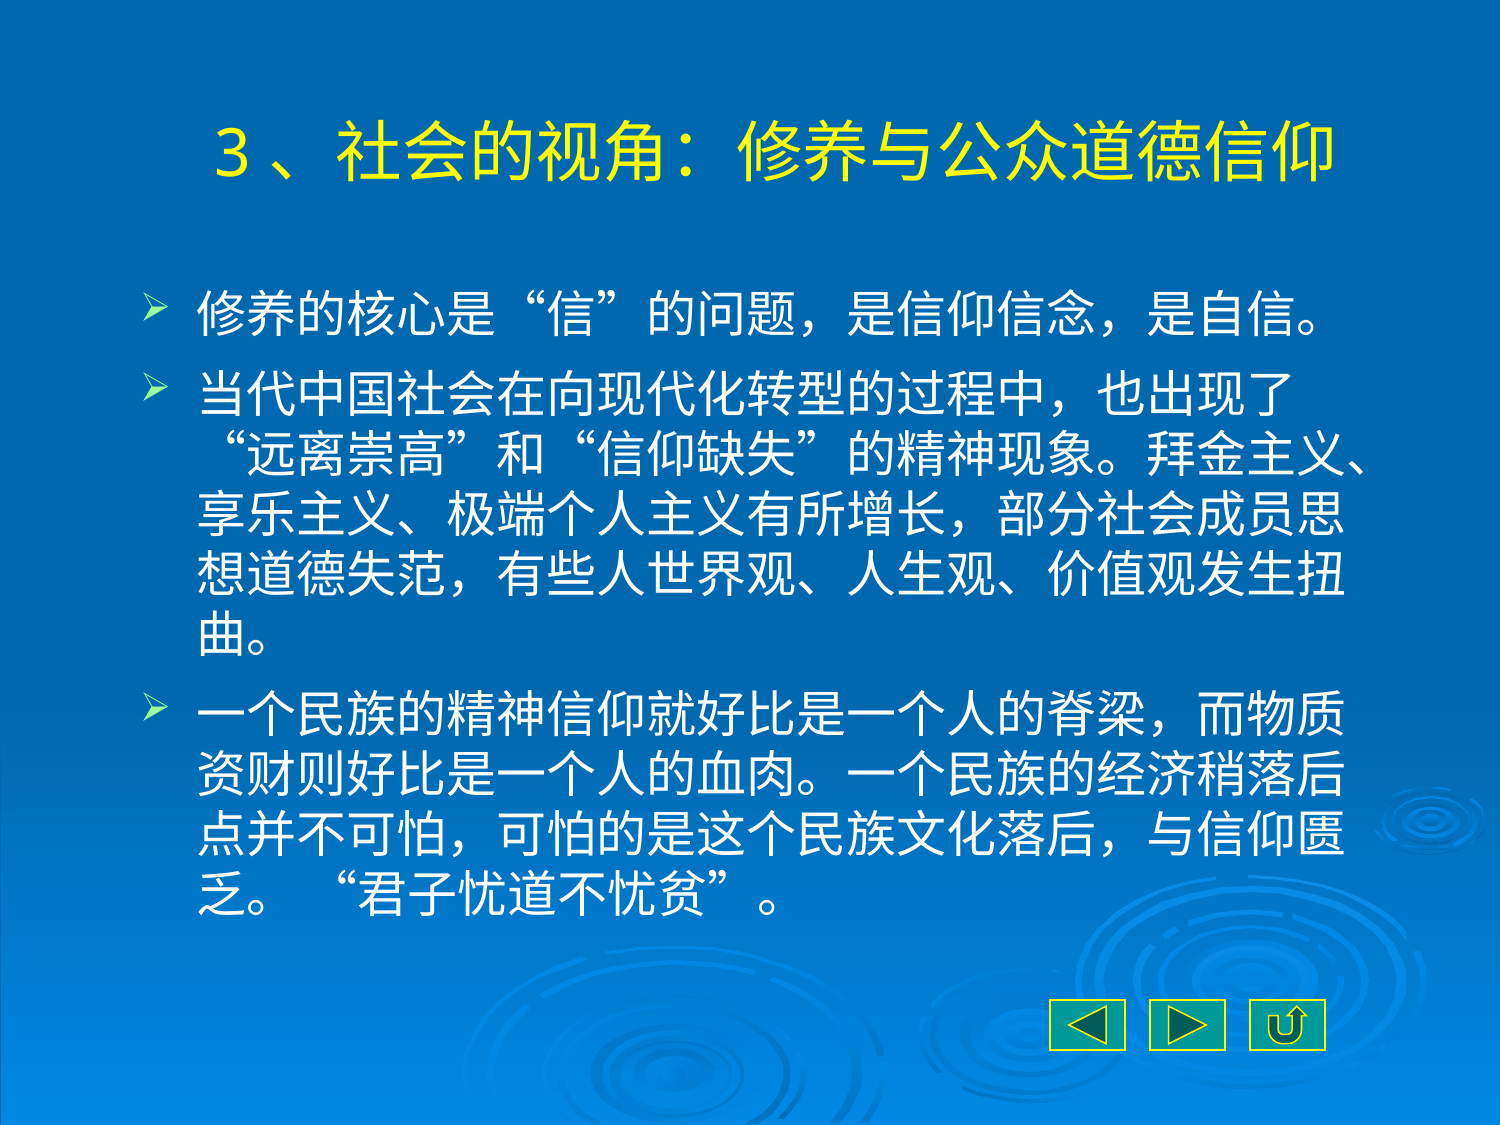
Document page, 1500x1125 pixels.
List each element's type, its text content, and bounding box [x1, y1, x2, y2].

title 3、社会的视角：修养与公众道德信仰 [49, 74, 1500, 226]
text_box [1249, 999, 1325, 1051]
list 修养的核心是“信”的问题，是信仰信念，是自信。 当代中国社会在向现代化转型的过程中，也出现了“远离崇高”和“信仰缺失”的精神现象。拜金主义、享乐主义、极端个人主义有所增长，部分社会成员思想道德失范，有些人世界观、人生观、价值观发生扭曲。 一个民族的精神信仰就好比是一个人的脊梁，而物质资财则好比是一个人的血肉。一个民族的经济稍落后点并不可怕，可怕的是这个民族文化落后，与信仰匮乏。 “君子忧道不忧贫”。 [124, 274, 1401, 926]
text_box [1149, 999, 1225, 1051]
text_box [1049, 999, 1125, 1051]
